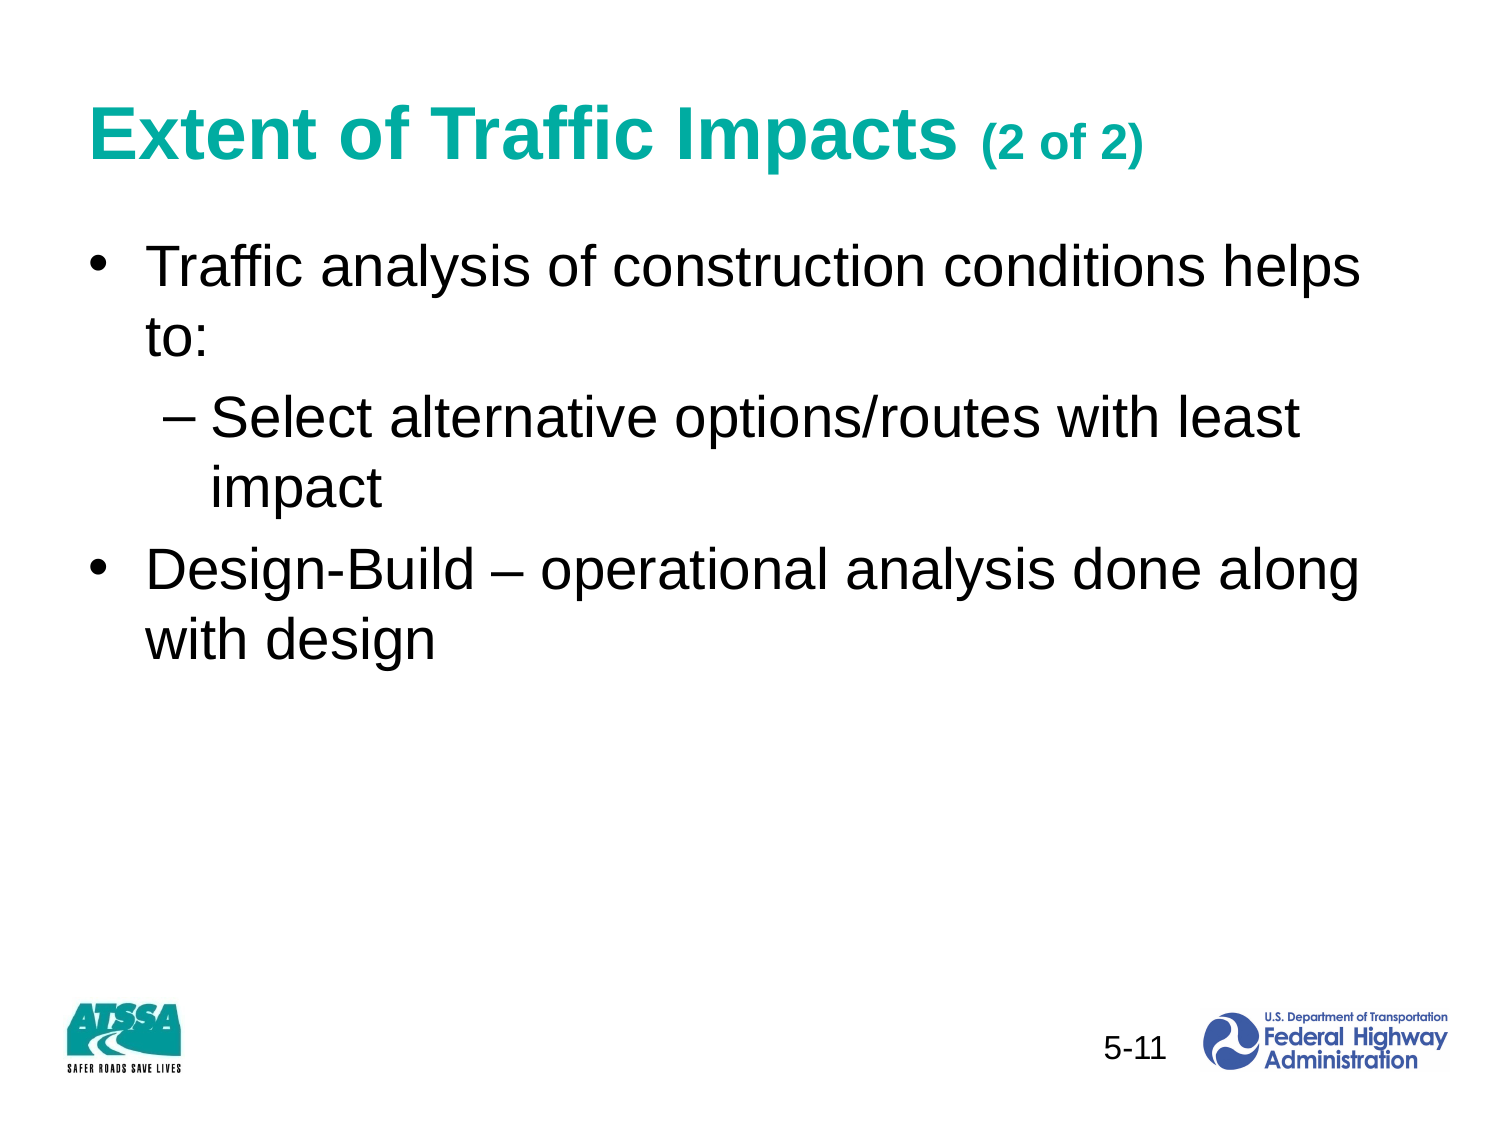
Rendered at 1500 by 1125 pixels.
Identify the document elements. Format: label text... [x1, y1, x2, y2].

list Traffic analysis of construction conditions helps to: Select alternative options/routes with least impact Design-Build – operational analysis done along with design [73, 220, 1424, 942]
picture [63, 997, 185, 1077]
title Extent of Traffic Impacts (2 of 2) [73, 75, 1424, 184]
picture [1200, 1008, 1450, 1072]
